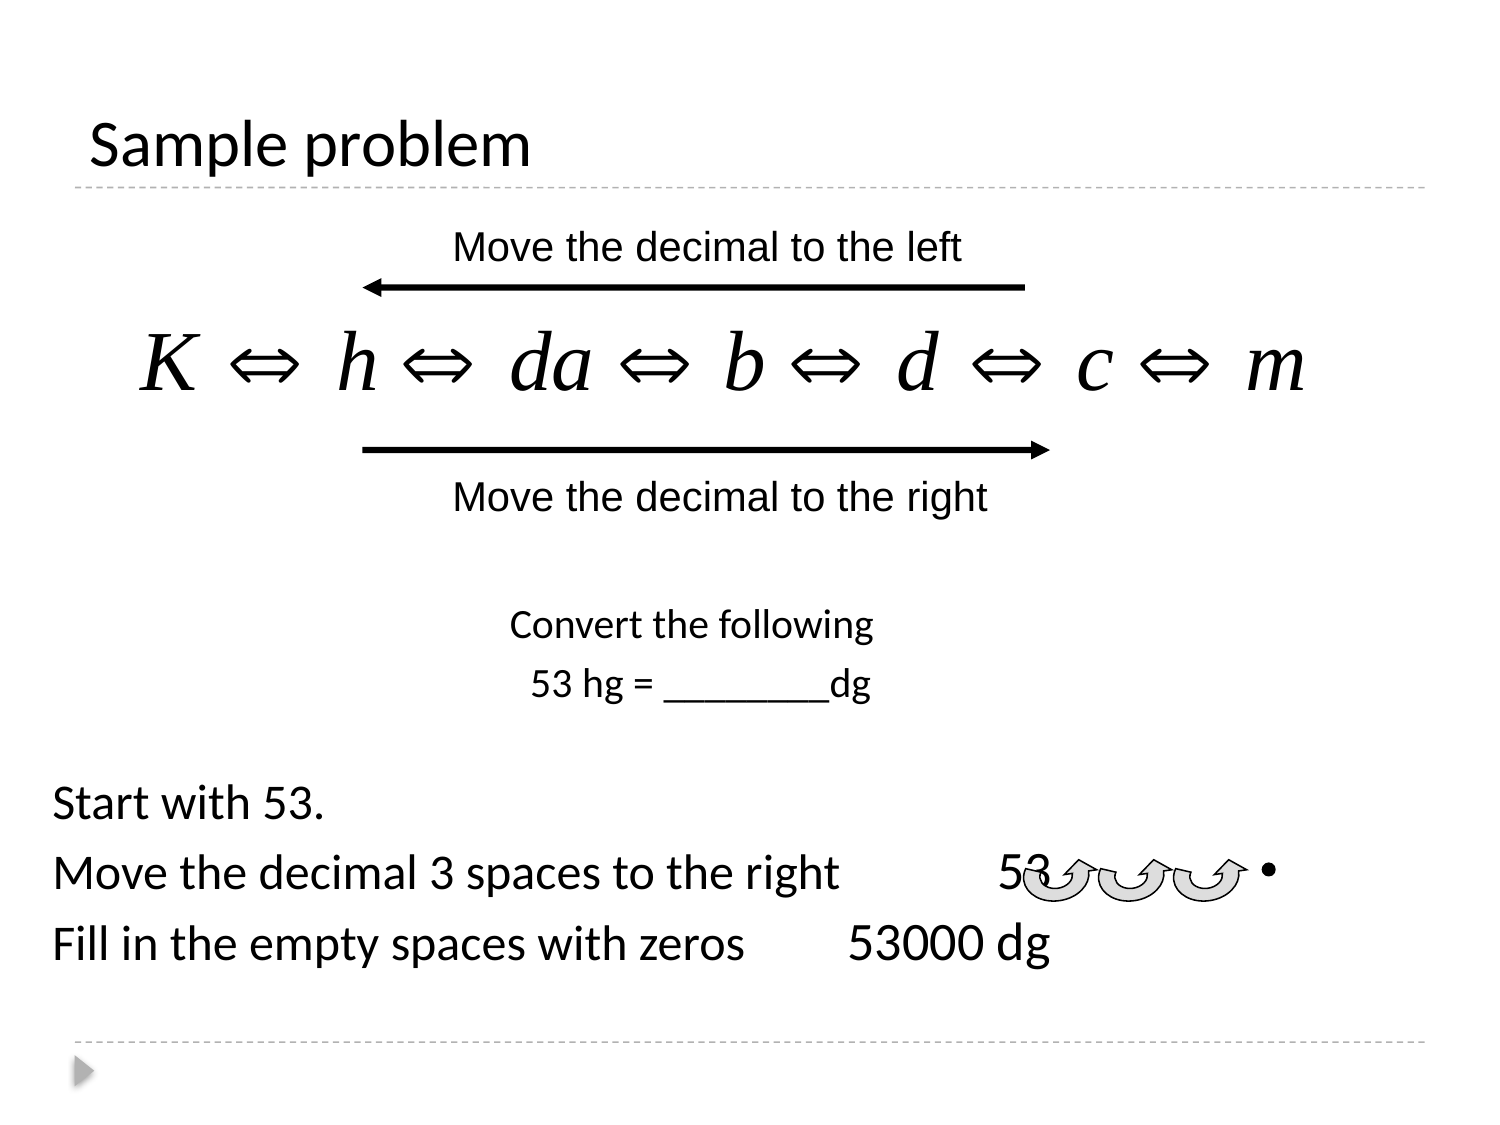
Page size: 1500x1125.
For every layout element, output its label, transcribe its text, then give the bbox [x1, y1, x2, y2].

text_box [124, 212, 1326, 528]
title Sample problem [75, 24, 1425, 188]
list Convert the following 53 hg = ________dg Start with 53. Move the decimal 3 spaces to the right 53 Fill in the empty spaces with zeros 53000 dg [37, 587, 1388, 1025]
text_box [1262, 863, 1275, 876]
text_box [1023, 850, 1240, 902]
